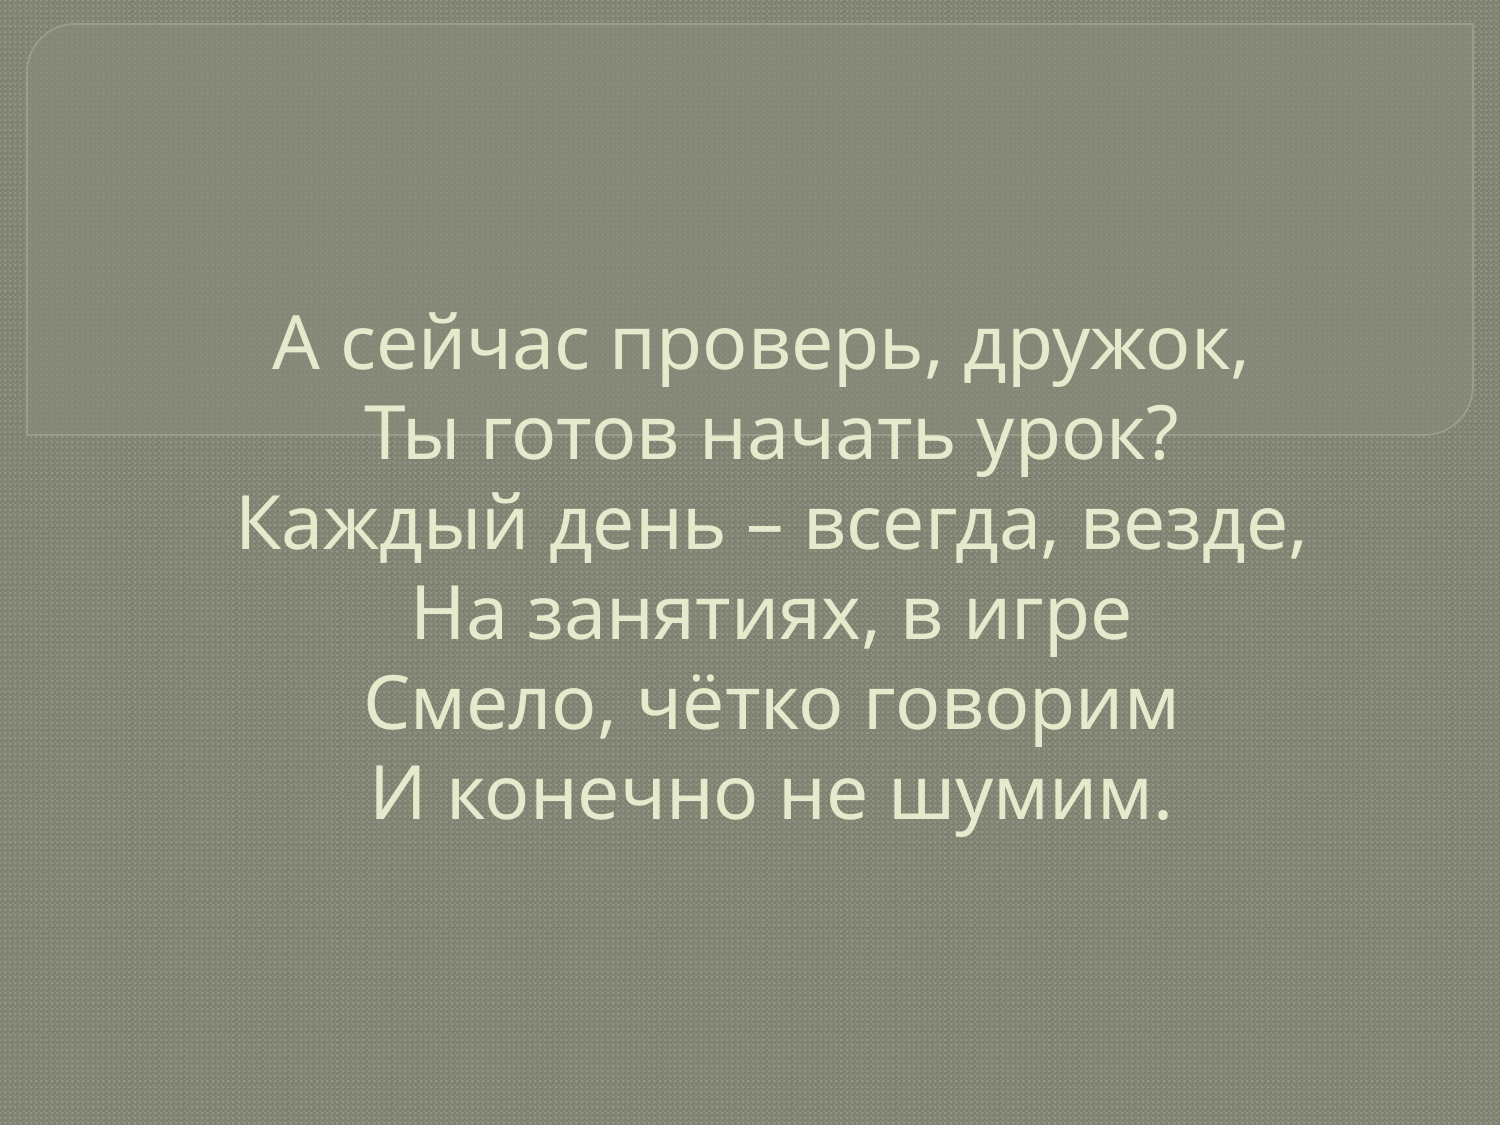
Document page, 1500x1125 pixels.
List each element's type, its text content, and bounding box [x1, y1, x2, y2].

title А сейчас проверь, дружок, Ты готов начать урок? Каждый день – всегда, везде, На занятиях, в игре Смело, чётко говорим И конечно не шумим. [123, 113, 1450, 963]
